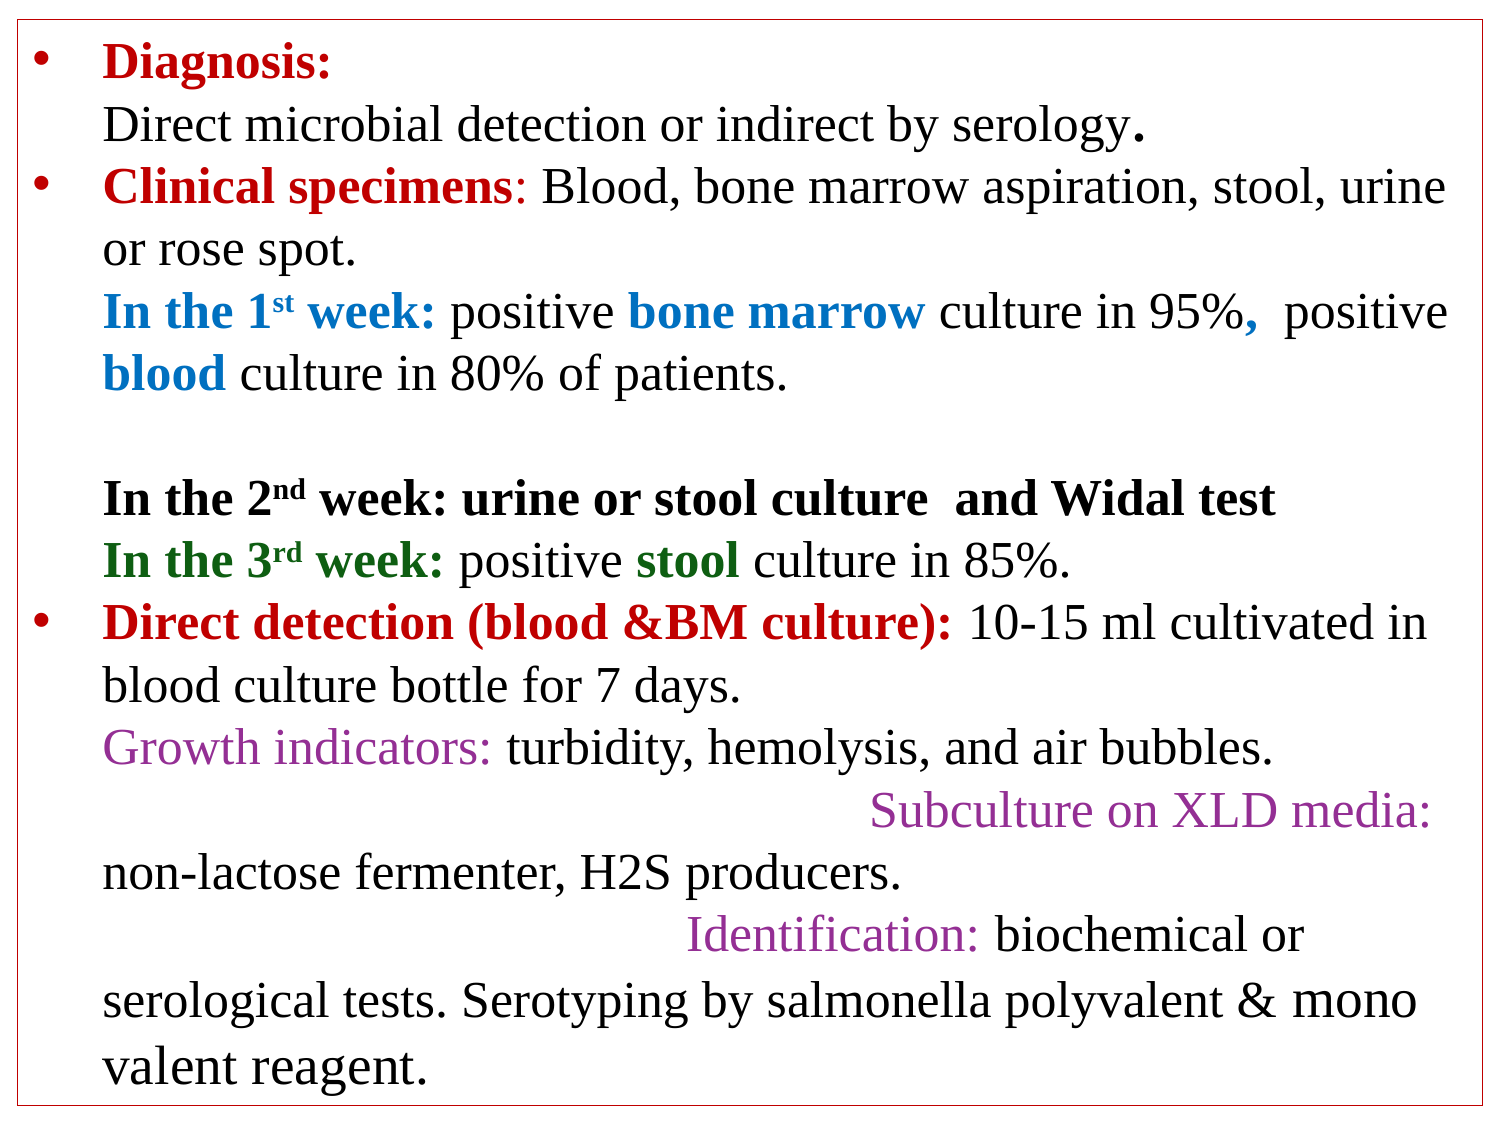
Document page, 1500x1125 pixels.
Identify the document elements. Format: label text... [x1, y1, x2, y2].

subtitle Diagnosis: Direct microbial detection or indirect by serology. Clinical specimens: Blood, bone marrow aspiration, stool, urine or rose spot. In the 1st week: positive bone marrow culture in 95%, positive blood culture in 80% of patients. In the 2nd week: urine or stool culture and Widal test In the 3rd week: positive stool culture in 85%. Direct detection (blood &BM culture): 10-15 ml cultivated in blood culture bottle for 7 days. Growth indicators: turbidity, hemolysis, and air bubbles. Subculture on XLD media: non-lactose fermenter, H2S producers. Identification: biochemical or serological tests. Serotyping by salmonella polyvalent & mono valent reagent. [17, 19, 1483, 1106]
